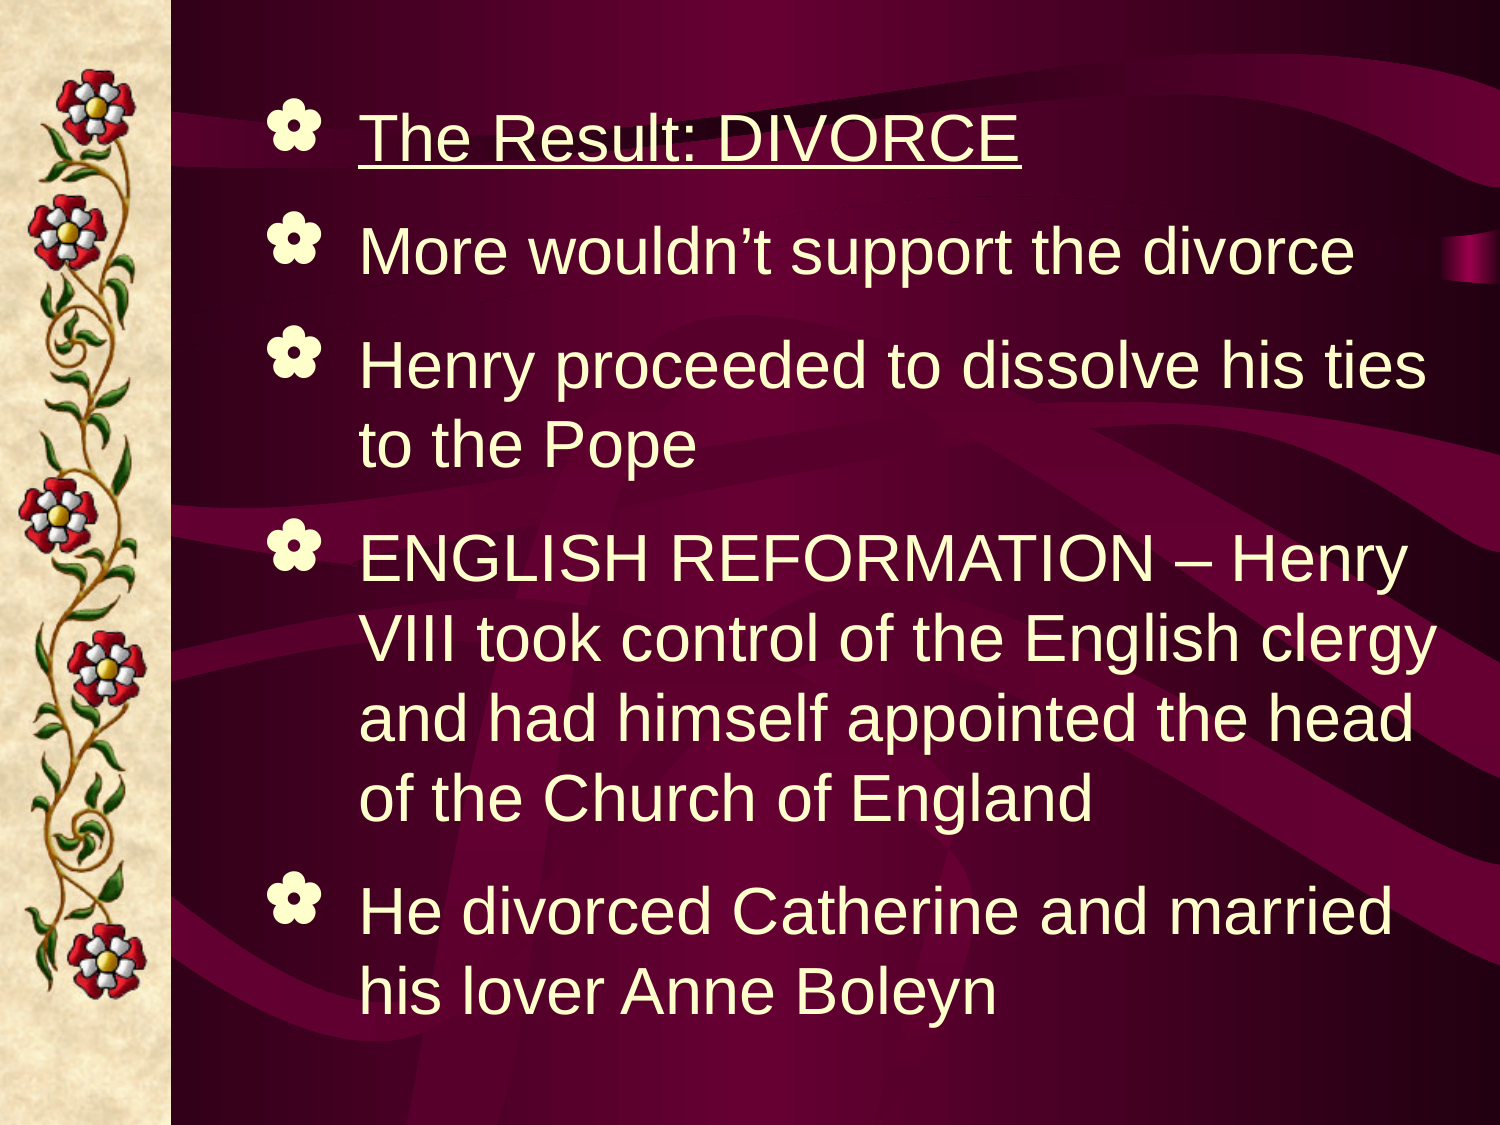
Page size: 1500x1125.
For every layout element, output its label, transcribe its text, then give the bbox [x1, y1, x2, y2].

text_box The Result: DIVORCE More wouldn’t support the divorce Henry proceeded to dissolve his ties to the Pope ENGLISH REFORMATION – Henry VIII took control of the English clergy and had himself appointed the head of the Church of England He divorced Catherine and married his lover Anne Boleyn [249, 87, 1463, 1036]
picture [0, 0, 171, 1125]
